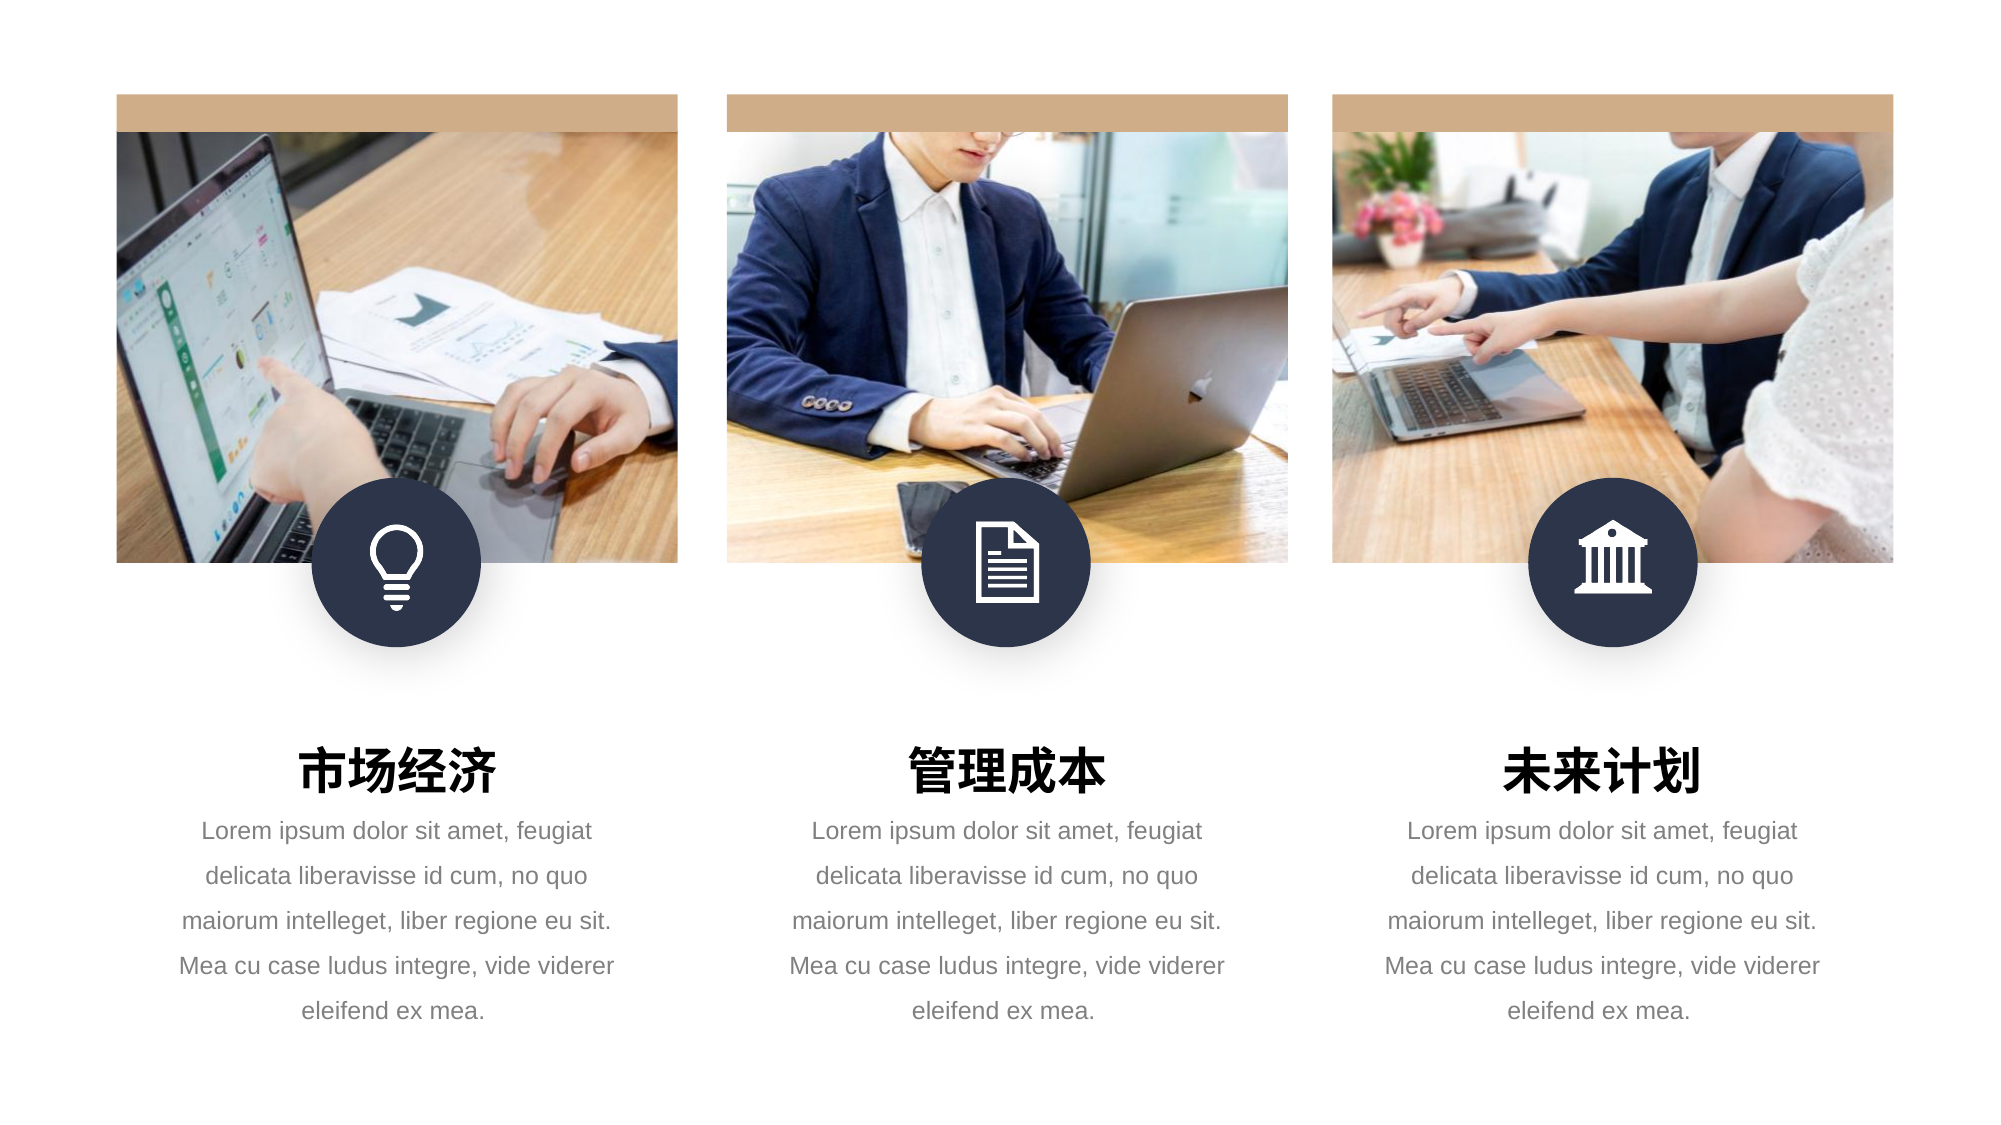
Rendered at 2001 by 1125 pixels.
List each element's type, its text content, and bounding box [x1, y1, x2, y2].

text_box 未来计划 Lorem ipsum dolor sit amet, feugiat delicata liberavisse id cum, no quo maiorum intelleget, liber regione eu sit. Mea cu case ludus integre, vide viderer eleifend ex mea. [1368, 702, 1838, 1032]
text_box 管理成本 Lorem ipsum dolor sit amet, feugiat delicata liberavisse id cum, no quo maiorum intelleget, liber regione eu sit. Mea cu case ludus integre, vide viderer eleifend ex mea. [772, 702, 1243, 1032]
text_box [116, 94, 678, 563]
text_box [921, 477, 1091, 648]
text_box 市场经济 Lorem ipsum dolor sit amet, feugiat delicata liberavisse id cum, no quo maiorum intelleget, liber regione eu sit. Mea cu case ludus integre, vide viderer eleifend ex mea. [162, 702, 632, 1032]
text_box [1528, 477, 1698, 648]
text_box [726, 94, 1289, 563]
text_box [311, 477, 481, 648]
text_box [1332, 94, 1894, 563]
